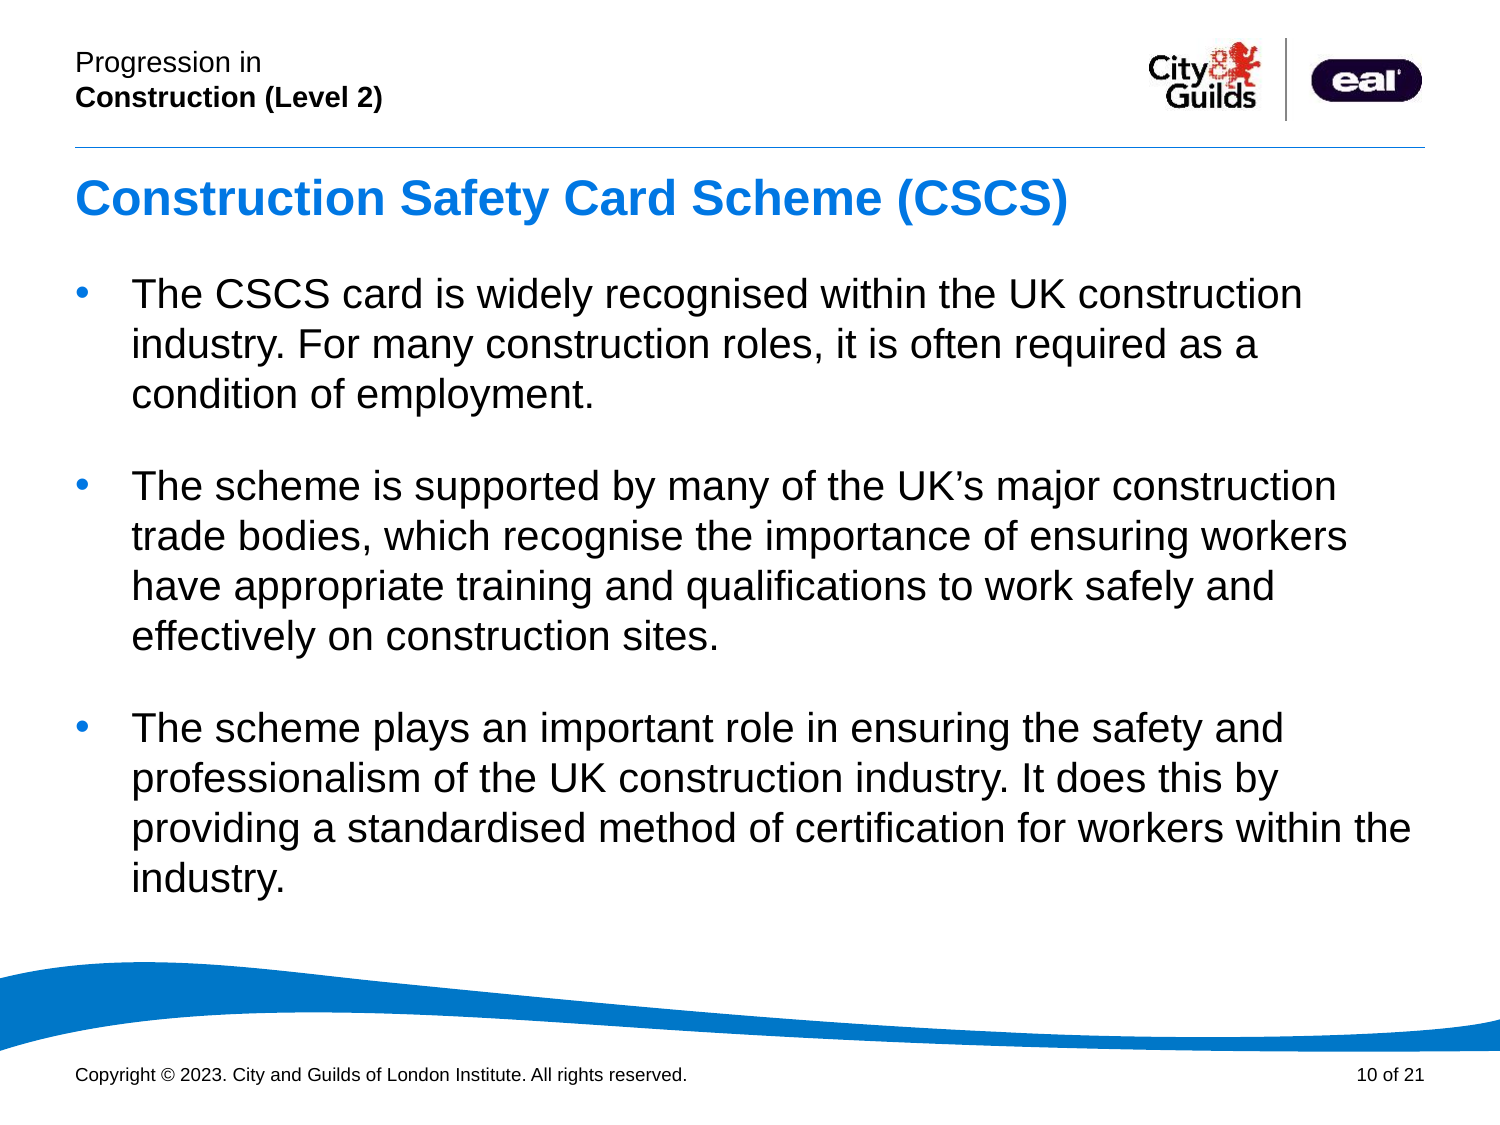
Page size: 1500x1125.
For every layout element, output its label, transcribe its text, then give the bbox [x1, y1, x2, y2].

title Construction Safety Card Scheme (CSCS) [74, 165, 1426, 229]
picture [1149, 38, 1422, 121]
list The CSCS card is widely recognised within the UK construction industry. For many construction roles, it is often required as a condition of employment. The scheme is supported by many of the UK’s major construction trade bodies, which recognise the importance of ensuring workers have appropriate training and qualifications to work safely and effectively on construction sites. The scheme plays an important role in ensuring the safety and professionalism of the UK construction industry. It does this by providing a standardised method of certification for workers within the industry. [74, 266, 1426, 946]
